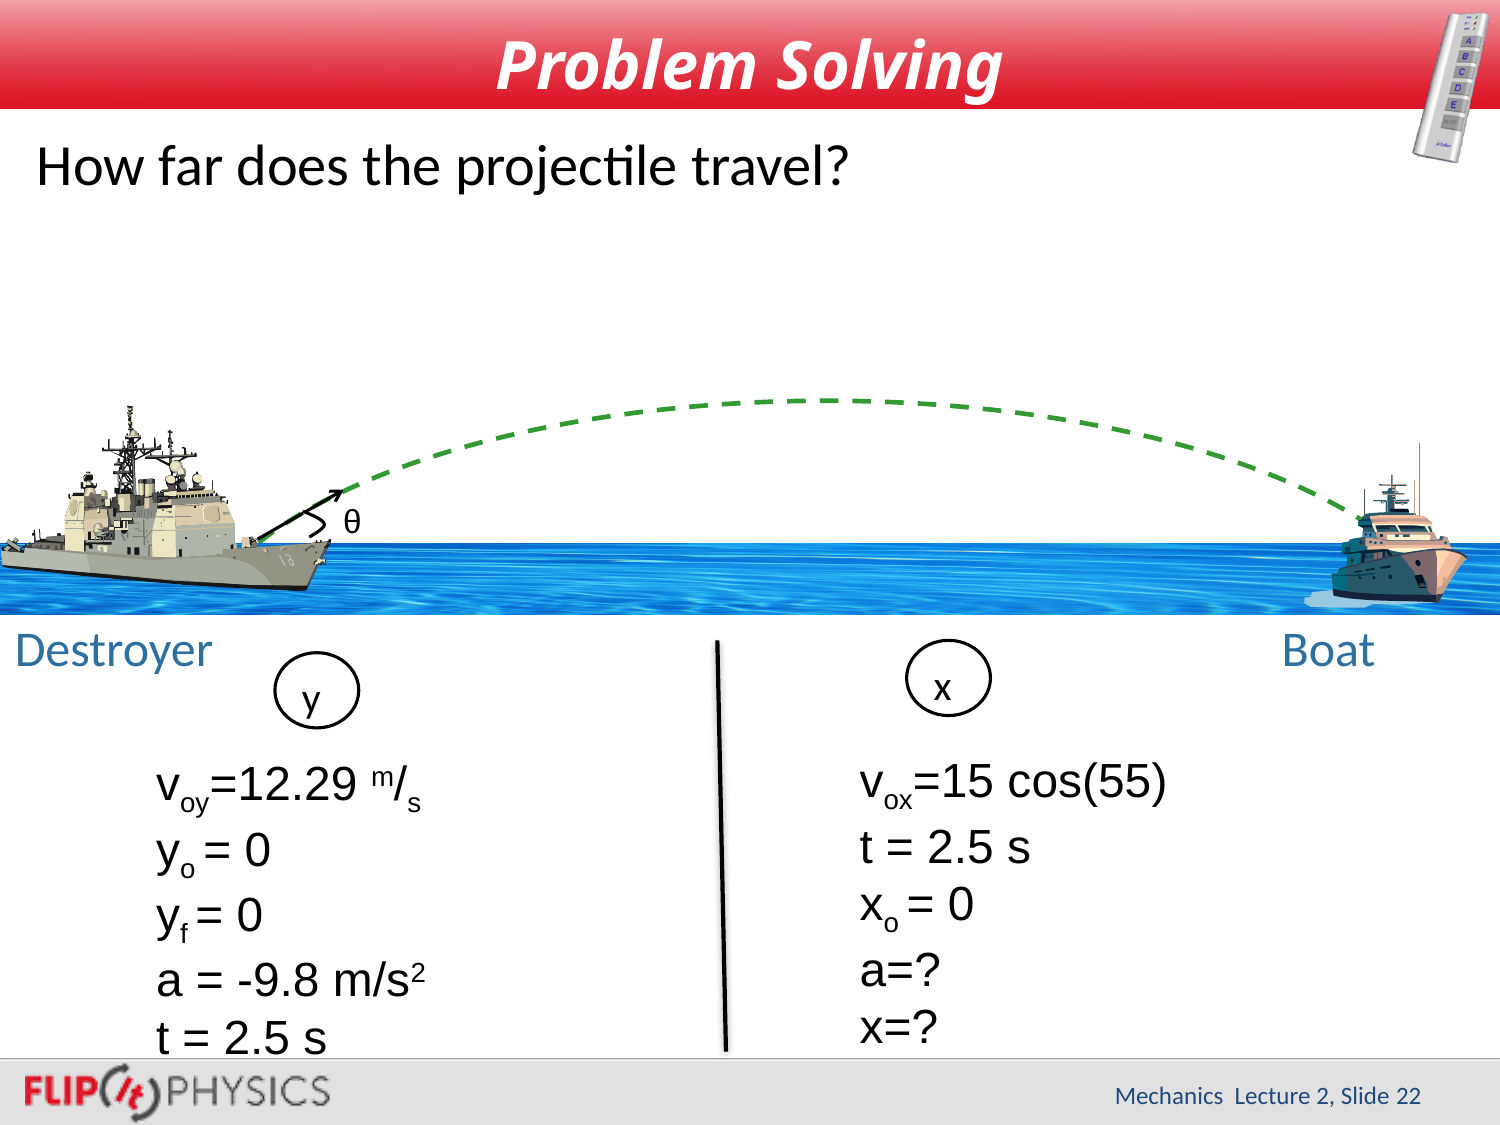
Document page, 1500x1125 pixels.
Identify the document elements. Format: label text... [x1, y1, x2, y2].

text_box y [274, 652, 359, 728]
title Problem Solving [75, 15, 1425, 91]
text_box θ [347, 493, 377, 540]
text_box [717, 640, 727, 1052]
text_box [345, 400, 1298, 540]
picture [0, 404, 1500, 615]
text_box x [906, 640, 991, 716]
list How far does the projectile travel? [22, 119, 1425, 262]
picture [0, 1058, 1500, 1125]
text_box Destroyer [0, 624, 358, 684]
text_box Boat [1266, 624, 1500, 684]
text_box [257, 489, 344, 540]
text_box [639, 625, 1011, 666]
text_box vox=15 cos(55) t = 2.5 s xo = 0 a=? x=? [907, 742, 1500, 1061]
picture [0, 0, 1500, 163]
text_box voy=12.29 m/s yo = 0 yf = 0 a = -9.8 m/s2 t = 2.5 s [141, 688, 907, 1072]
slide_number Mechanics Lecture 2, Slide 22 [1100, 1071, 1500, 1125]
